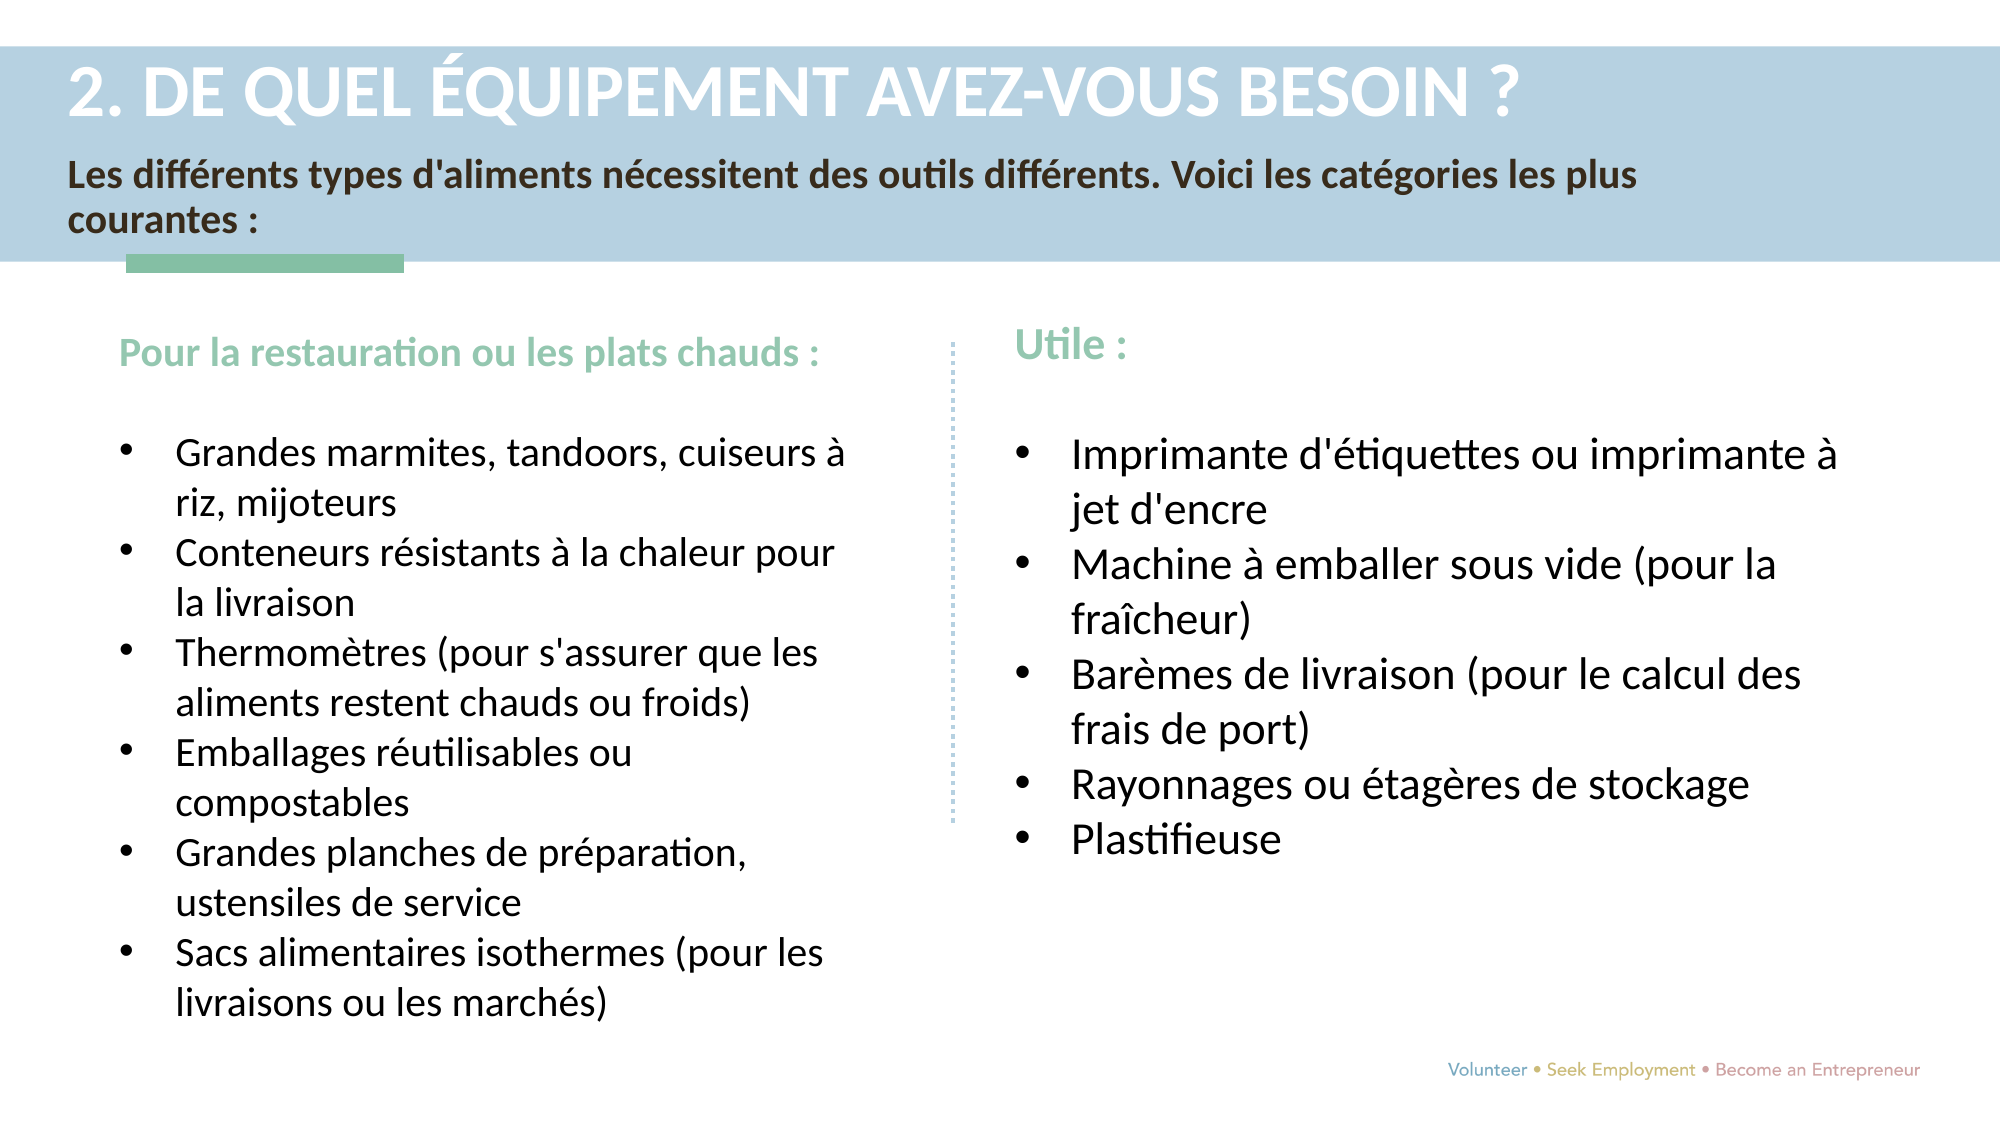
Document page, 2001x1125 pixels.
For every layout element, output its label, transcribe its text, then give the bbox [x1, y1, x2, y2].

text_box Pour la restauration ou les plats chauds : Grandes marmites, tandoors, cuiseurs à riz, mijoteurs Conteneurs résistants à la chaleur pour la livraison Thermomètres (pour s'assurer que les aliments restent chauds ou froids) Emballages réutilisables ou compostables Grandes planches de préparation, ustensiles de service Sacs alimentaires isothermes (pour les livraisons ou les marchés) [104, 317, 886, 1033]
picture [1418, 1046, 1971, 1103]
text_box [67, 316, 921, 793]
text_box Utile : Imprimante d'étiquettes ou imprimante à jet d'encre Machine à emballer sous vide (pour la fraîcheur) Barèmes de livraison (pour le calcul des frais de port) Rayonnages ou étagères de stockage Plastifieuse [999, 306, 1900, 872]
list 2. DE QUEL ÉQUIPEMENT AVEZ-VOUS BESOIN ? Les différents types d'aliments nécessitent des outils différents. Voici les catégories les plus courantes : [52, 54, 1815, 240]
